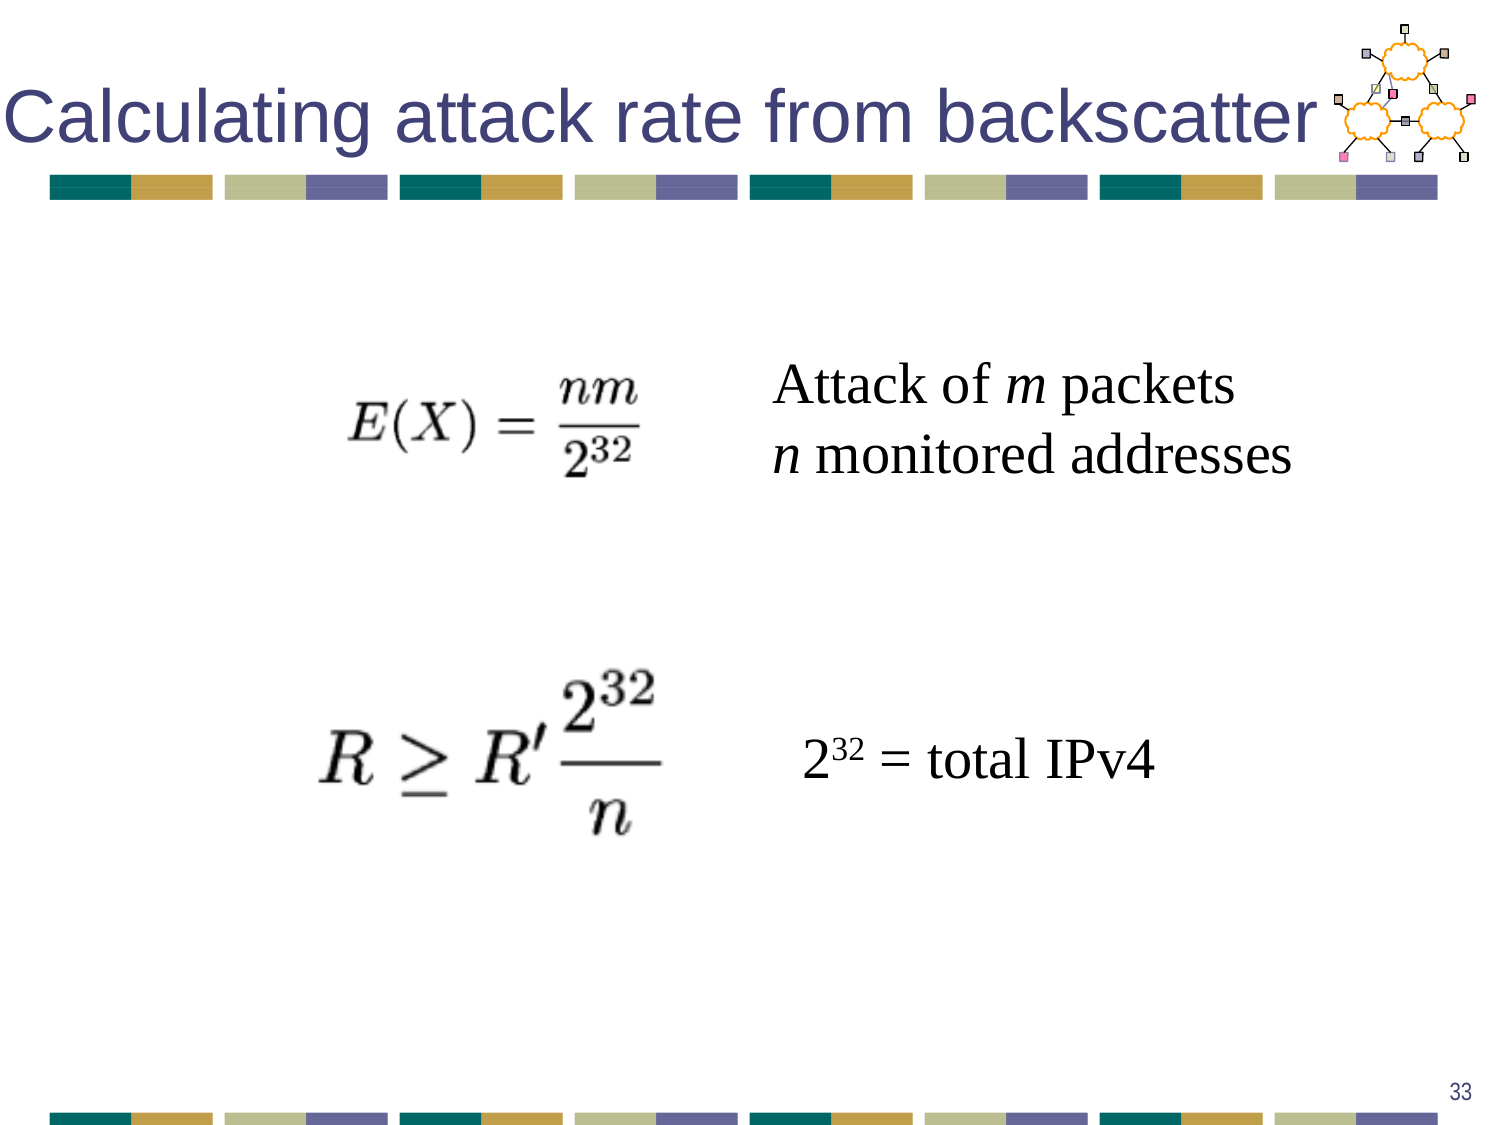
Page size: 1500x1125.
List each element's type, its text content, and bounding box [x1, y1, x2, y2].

title Calculating attack rate from backscatter [0, 62, 1438, 163]
picture [187, 308, 847, 526]
text_box Attack of m packets n monitored addresses [851, 337, 1309, 493]
text_box 232 = total IPv4 [828, 712, 1186, 798]
slide_number 33 [1174, 1037, 1488, 1113]
picture [210, 602, 824, 907]
